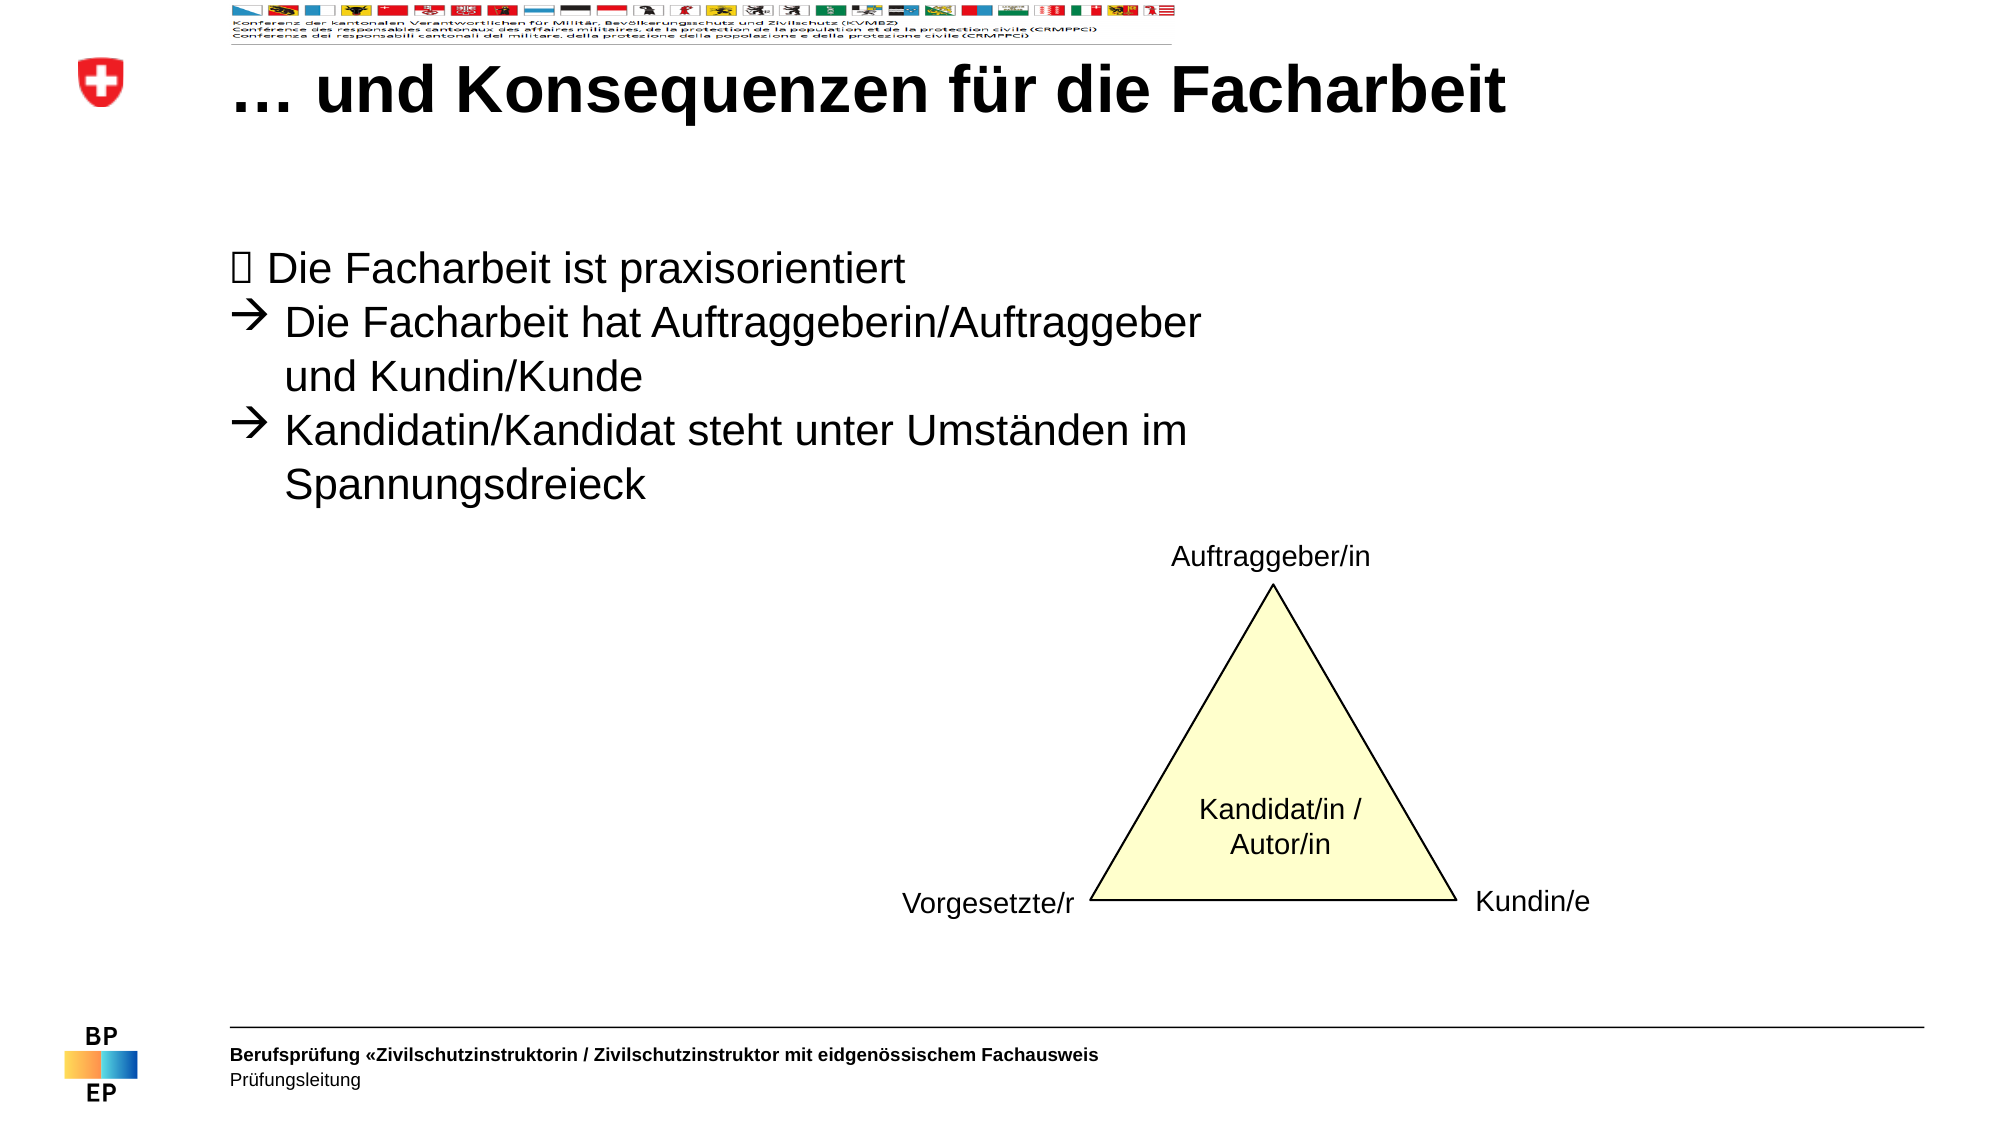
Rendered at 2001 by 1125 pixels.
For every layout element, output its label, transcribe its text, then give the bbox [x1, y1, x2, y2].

picture [61, 1021, 140, 1106]
text_box [1090, 584, 1457, 901]
text_box Vorgesetzte/r [887, 876, 1090, 927]
text_box Kundin/e [1460, 874, 1606, 925]
footer Berufsprüfung «Zivilschutzinstruktorin / Zivilschutzinstruktor mit eidgenössischem Fachausweis Prüfungsleitung [229, 1040, 1177, 1088]
text_box Auftraggeber/in [1156, 529, 1387, 580]
text_box Kandidat/in / Autor/in [1184, 783, 1377, 868]
list  Die Facharbeit ist praxisorientiert Die Facharbeit hat Auftraggeberin/Auftraggeber und Kundin/Kunde Kandidatin/Kandidat steht unter Umständen im Spannungsdreieck [228, 237, 1922, 981]
title … und Konsequenzen für die Facharbeit [229, 50, 1922, 199]
picture [229, 4, 1175, 46]
